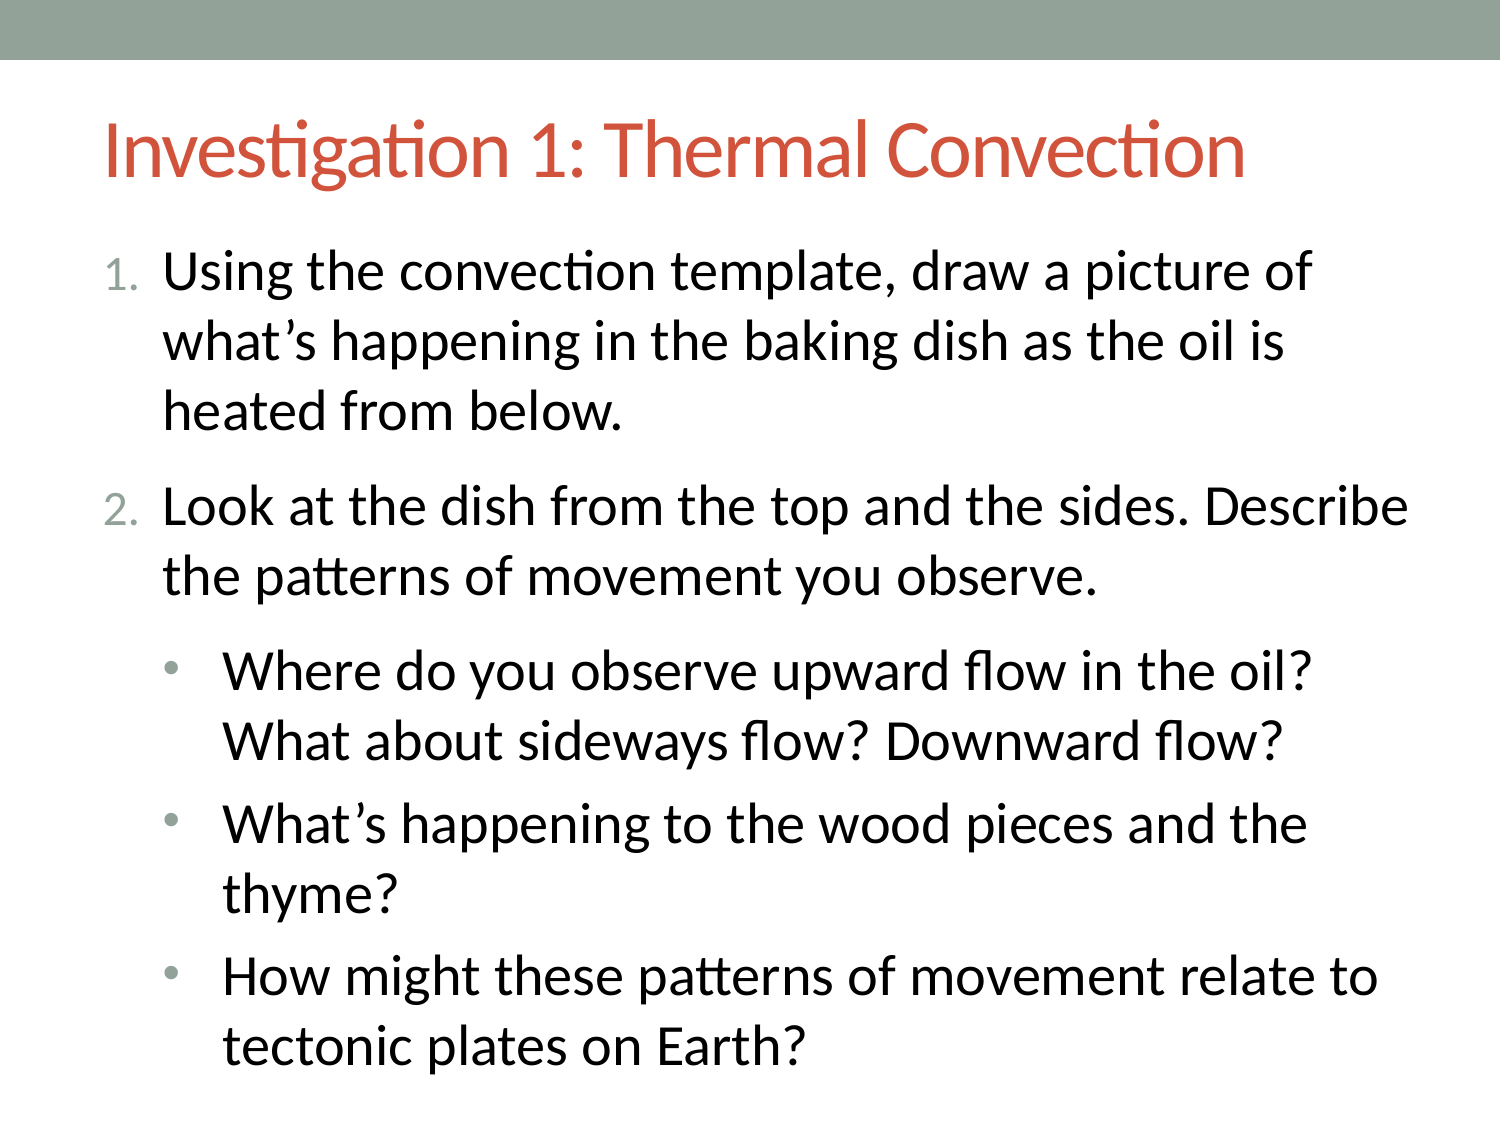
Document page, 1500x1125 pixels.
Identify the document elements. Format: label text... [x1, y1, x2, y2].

title Investigation 1: Thermal Convection [87, 62, 1413, 224]
list Using the convection template, draw a picture of what’s happening in the baking dish as the oil is heated from below. Look at the dish from the top and the sides. Describe the patterns of movement you observe. Where do you observe upward flow in the oil? What about sideways flow? Downward flow? What’s happening to the wood pieces and the thyme? How might these patterns of movement relate to tectonic plates on Earth? [87, 224, 1450, 1063]
